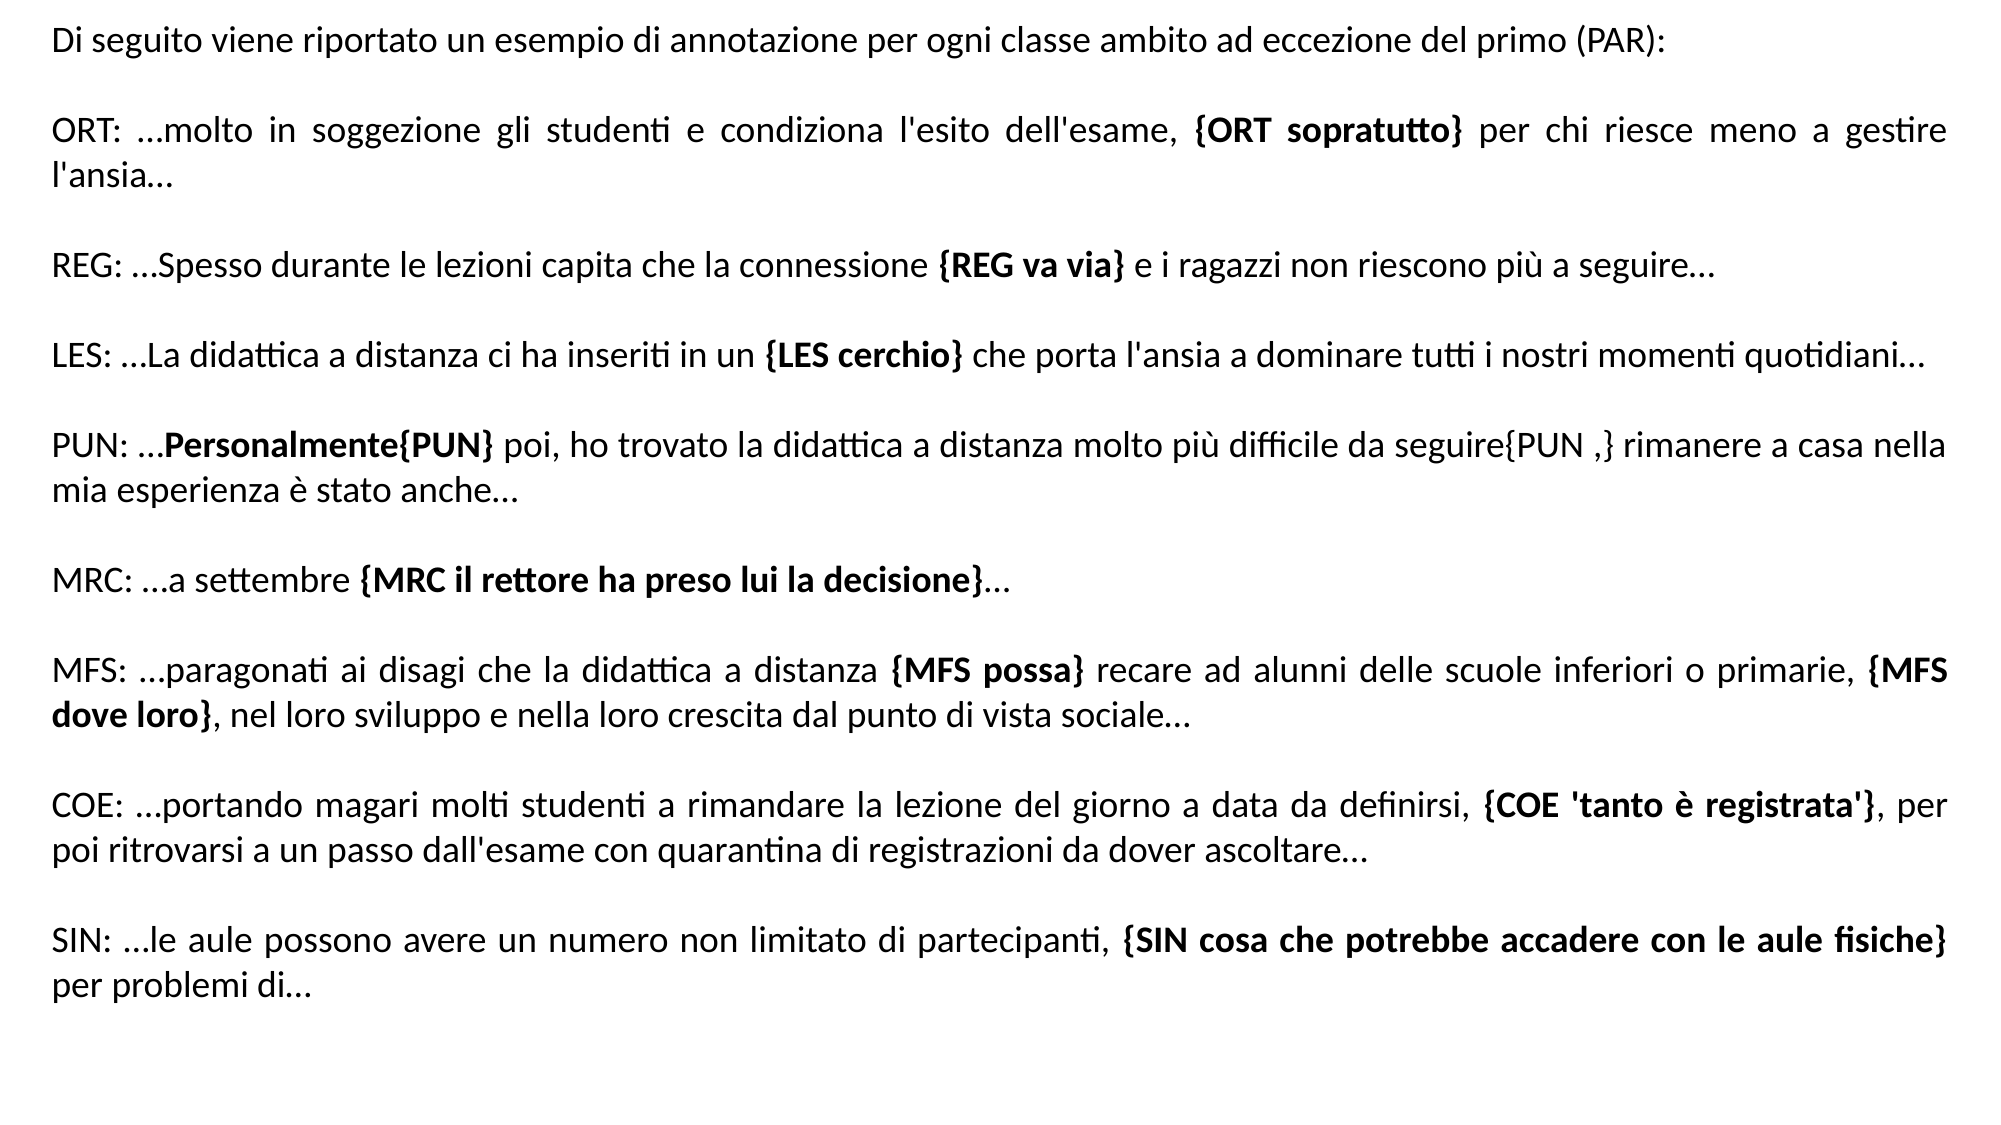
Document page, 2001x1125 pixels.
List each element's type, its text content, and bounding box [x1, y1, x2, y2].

text_box Di seguito viene riportato un esempio di annotazione per ogni classe ambito ad eccezione del primo (PAR): ORT: …molto in soggezione gli studenti e condiziona l'esito dell'esame, {ORT sopratutto} per chi riesce meno a gestire l'ansia… REG: …Spesso durante le lezioni capita che la connessione {REG va via} e i ragazzi non riescono più a seguire… LES: …La didattica a distanza ci ha inseriti in un {LES cerchio} che porta l'ansia a dominare tutti i nostri momenti quotidiani… PUN: …Personalmente{PUN} poi, ho trovato la didattica a distanza molto più difficile da seguire{PUN ,} rimanere a casa nella mia esperienza è stato anche… MRC: …a settembre {MRC il rettore ha preso lui la decisione}… MFS: …paragonati ai disagi che la didattica a distanza {MFS possa} recare ad alunni delle scuole inferiori o primarie, {MFS dove loro}, nel loro sviluppo e nella loro crescita dal punto di vista sociale… COE: …portando magari molti studenti a rimandare la lezione del giorno a data da definirsi, {COE 'tanto è registrata'}, per poi ritrovarsi a un passo dall'esame con quarantina di registrazioni da dover ascoltare… SIN: …le aule possono avere un numero non limitato di partecipanti, {SIN cosa che potrebbe accadere con le aule fisiche} per problemi di… [36, 7, 1963, 1013]
